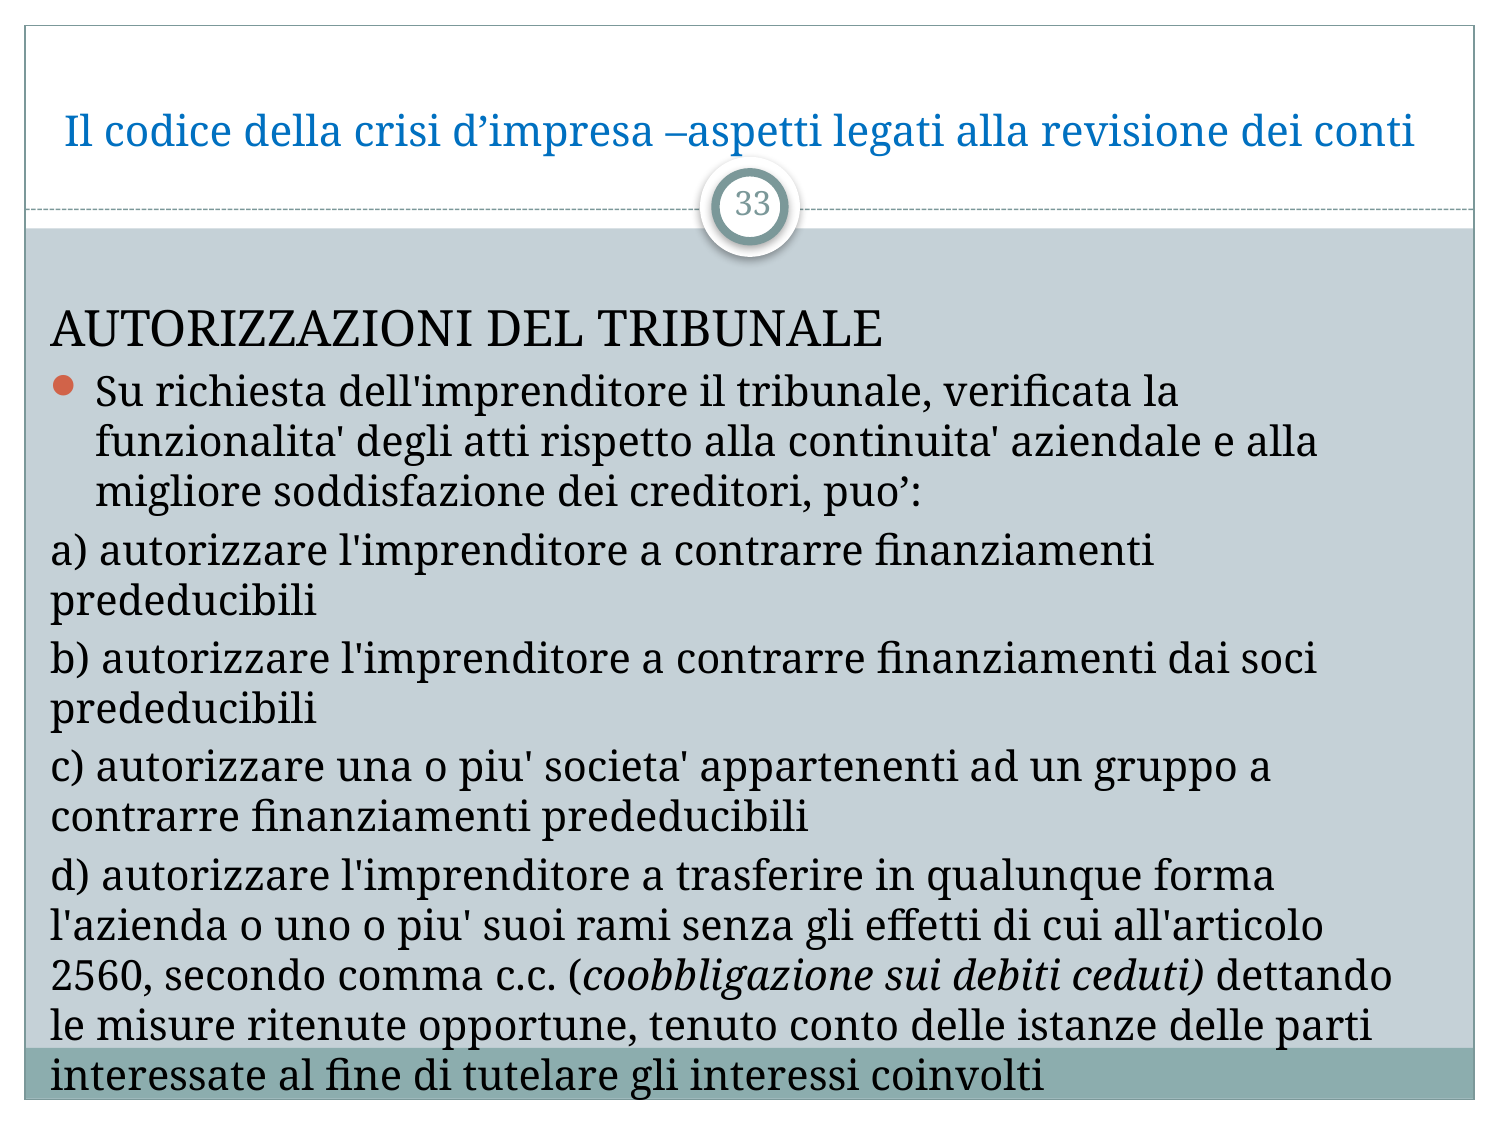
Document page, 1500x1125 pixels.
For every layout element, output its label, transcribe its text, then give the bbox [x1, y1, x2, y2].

slide_number 33 [715, 168, 791, 241]
list AUTORIZZAZIONI DEL TRIBUNALE Su richiesta dell'imprenditore il tribunale, verificata la funzionalita' degli atti rispetto alla continuita' aziendale e alla migliore soddisfazione dei creditori, puo’: a) autorizzare l'imprenditore a contrarre finanziamenti prededucibili b) autorizzare l'imprenditore a contrarre finanziamenti dai soci prededucibili c) autorizzare una o piu' societa' appartenenti ad un gruppo a contrarre finanziamenti prededucibili d) autorizzare l'imprenditore a trasferire in qualunque forma l'azienda o uno o piu' suoi rami senza gli effetti di cui all'articolo 2560, secondo comma c.c. (coobbligazione sui debiti ceduti) dettando le misure ritenute opportune, tenuto conto delle istanze delle parti interessate al fine di tutelare gli interessi coinvolti [35, 234, 1431, 985]
title Il codice della crisi d’impresa –aspetti legati alla revisione dei conti [49, 37, 1450, 162]
